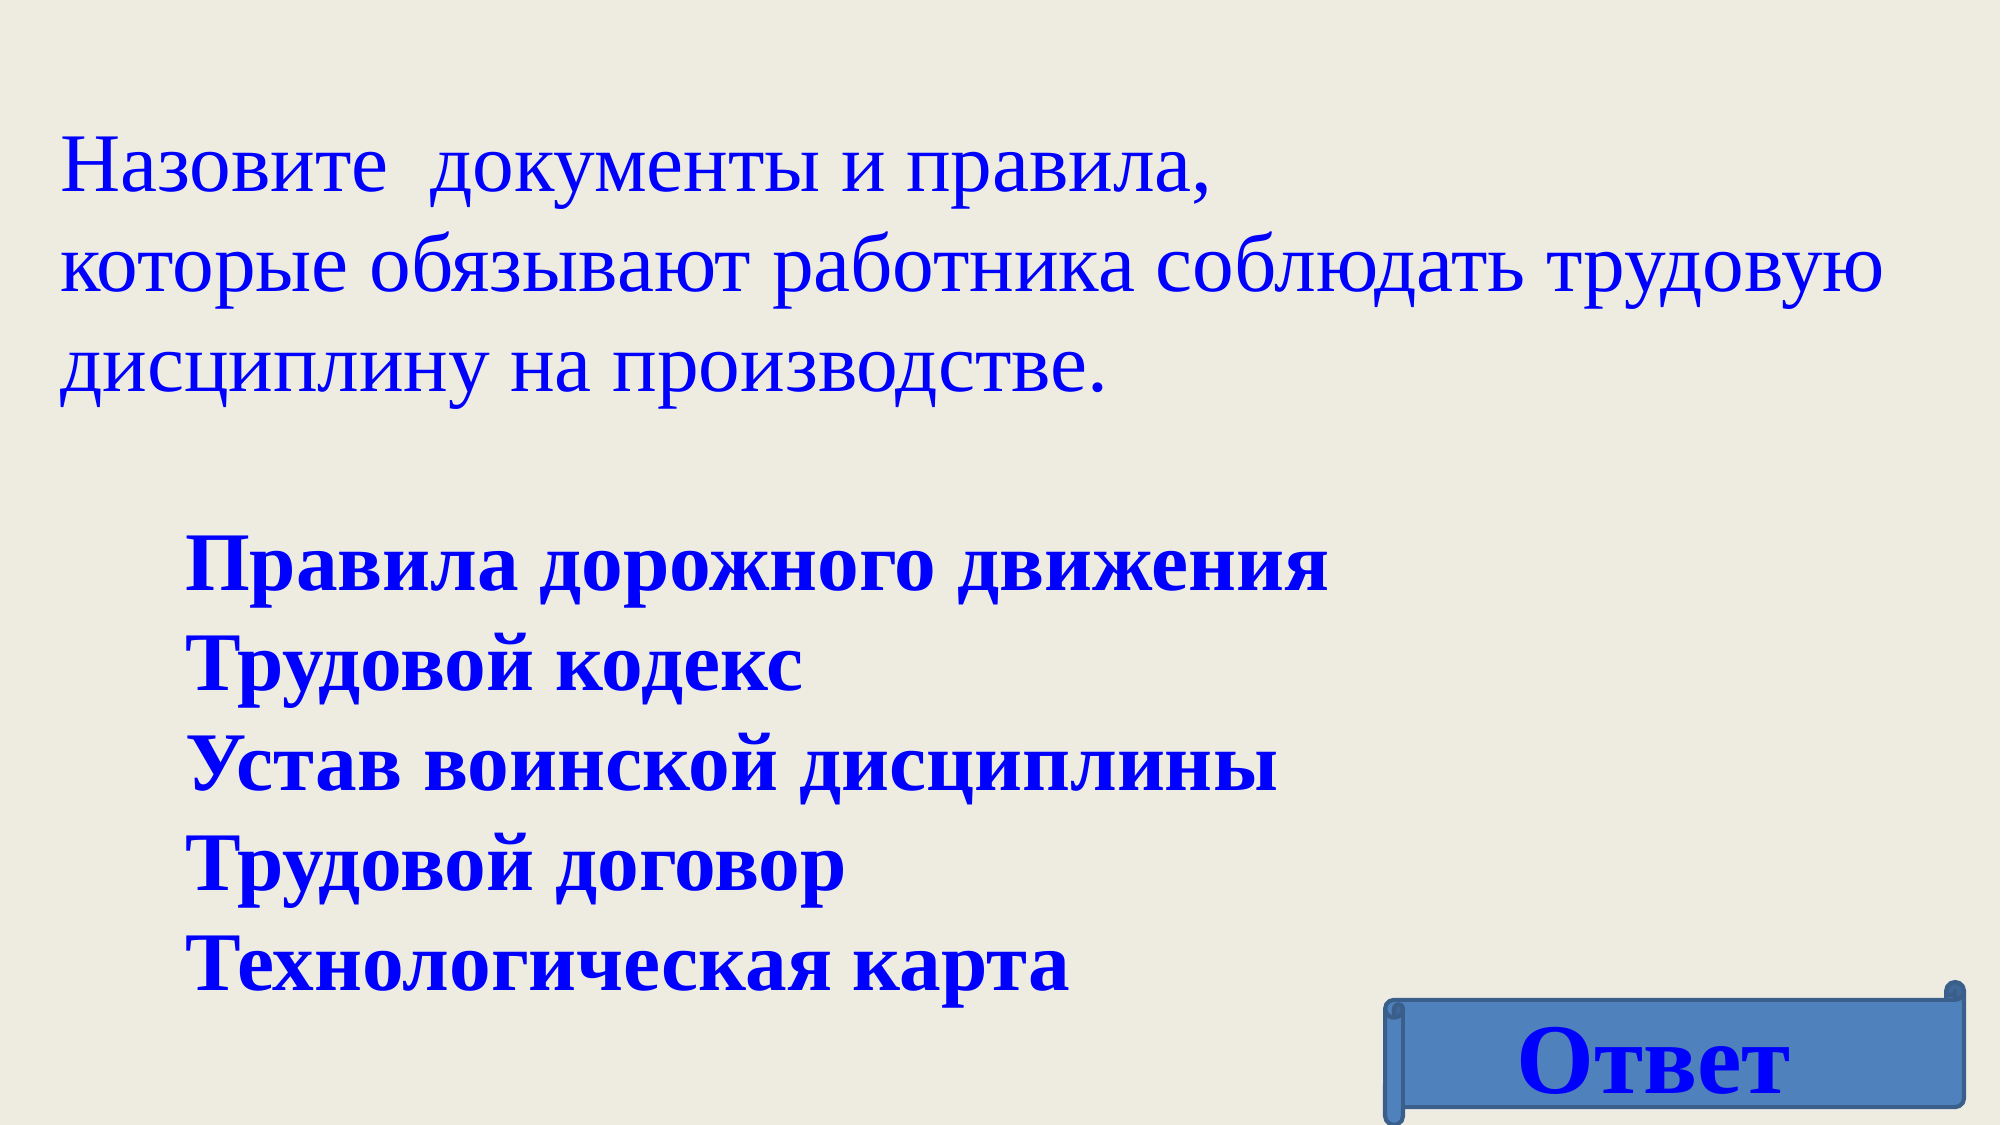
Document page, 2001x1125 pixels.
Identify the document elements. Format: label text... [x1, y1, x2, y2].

text_box Назовите документы и правила, которые обязывают работника соблюдать трудовую дисциплину на производстве. Правила дорожного движения Трудовой кодекс Устав воинской дисциплины Трудовой договор Технологическая карта [45, 100, 1963, 1015]
text_box Ответ [1382, 983, 1967, 1125]
